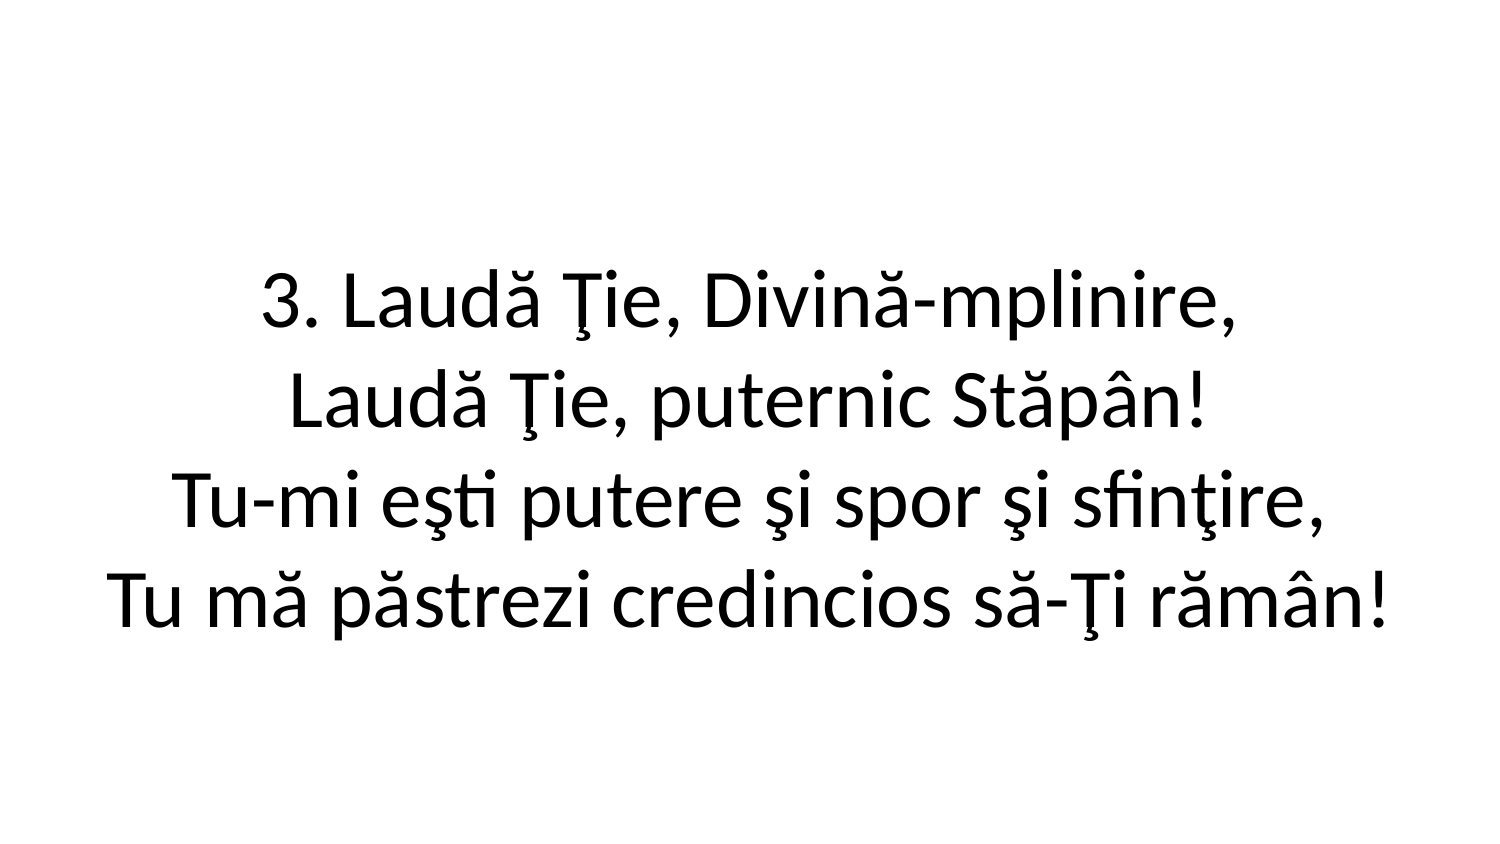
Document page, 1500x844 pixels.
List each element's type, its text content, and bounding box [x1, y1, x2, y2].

text_box 3. Laudă Ţie, Divină-mplinire, Laudă Ţie, puternic Stăpân! Tu-mi eşti putere şi spor şi sfinţire, Tu mă păstrezi credincios să-Ţi rămân! [91, 192, 1409, 652]
